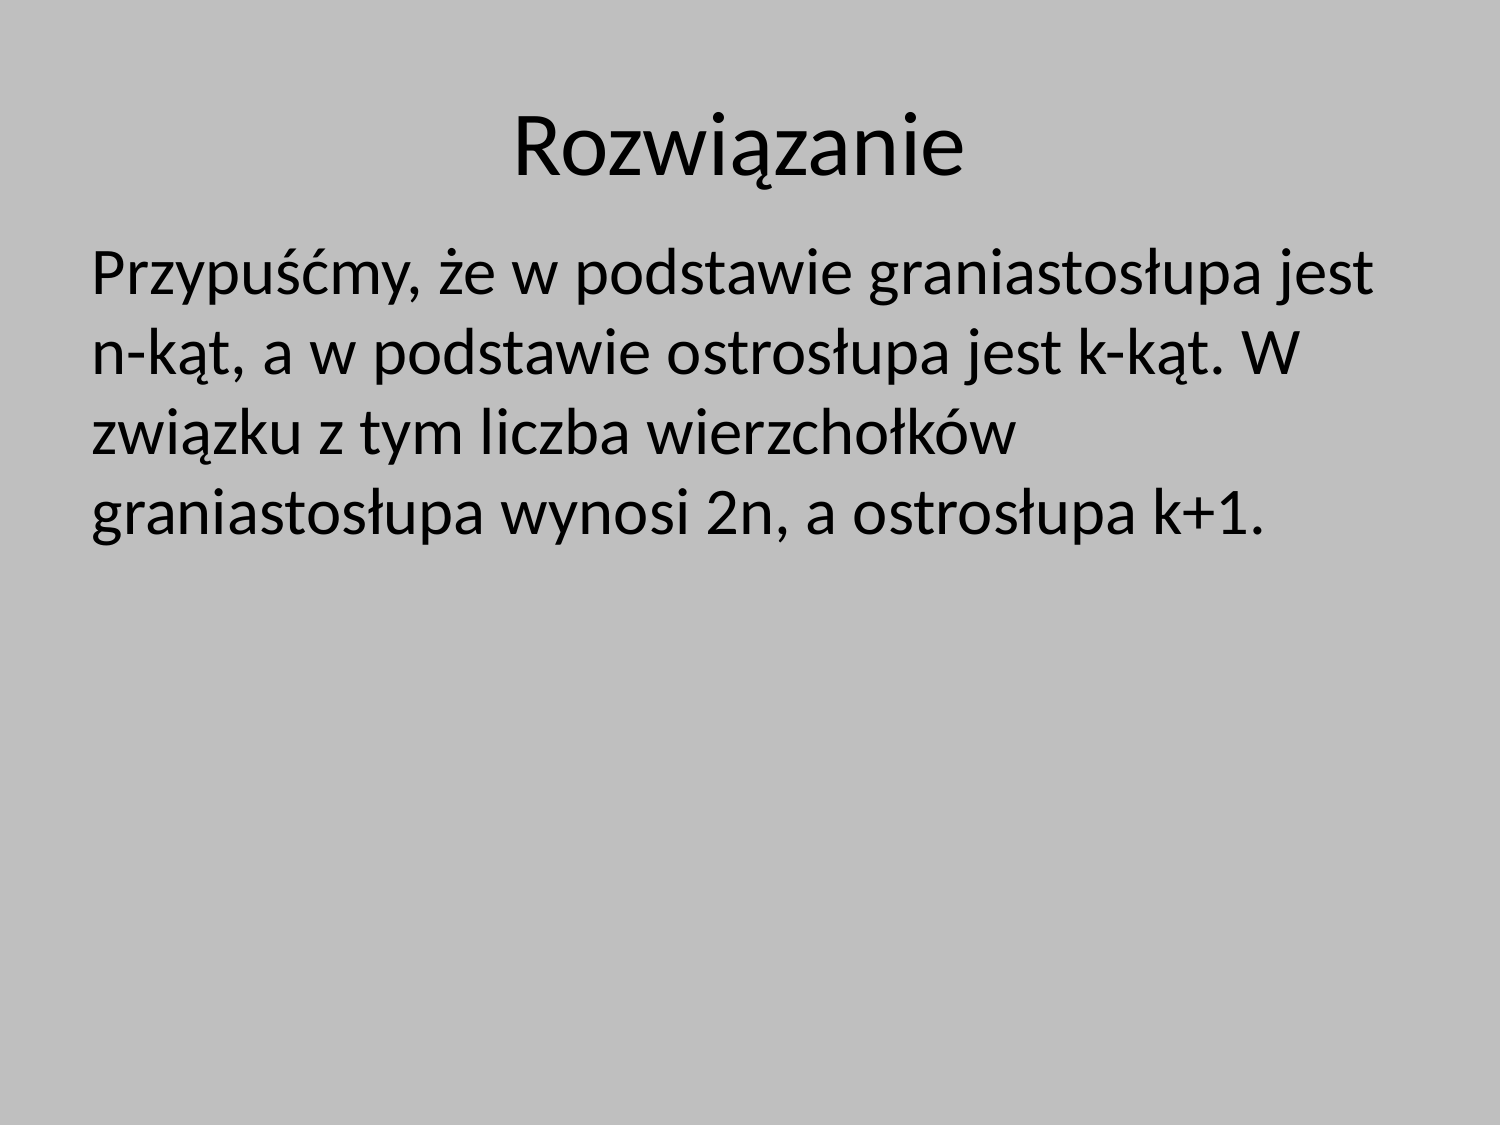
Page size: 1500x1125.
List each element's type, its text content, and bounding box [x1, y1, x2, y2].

list Przypuśćmy, że w podstawie graniastosłupa jest n-kąt, a w podstawie ostrosłupa jest k-kąt. W związku z tym liczba wierzchołków graniastosłupa wynosi 2n, a ostrosłupa k+1. [76, 219, 1427, 1106]
title Rozwiązanie [75, 45, 1425, 233]
